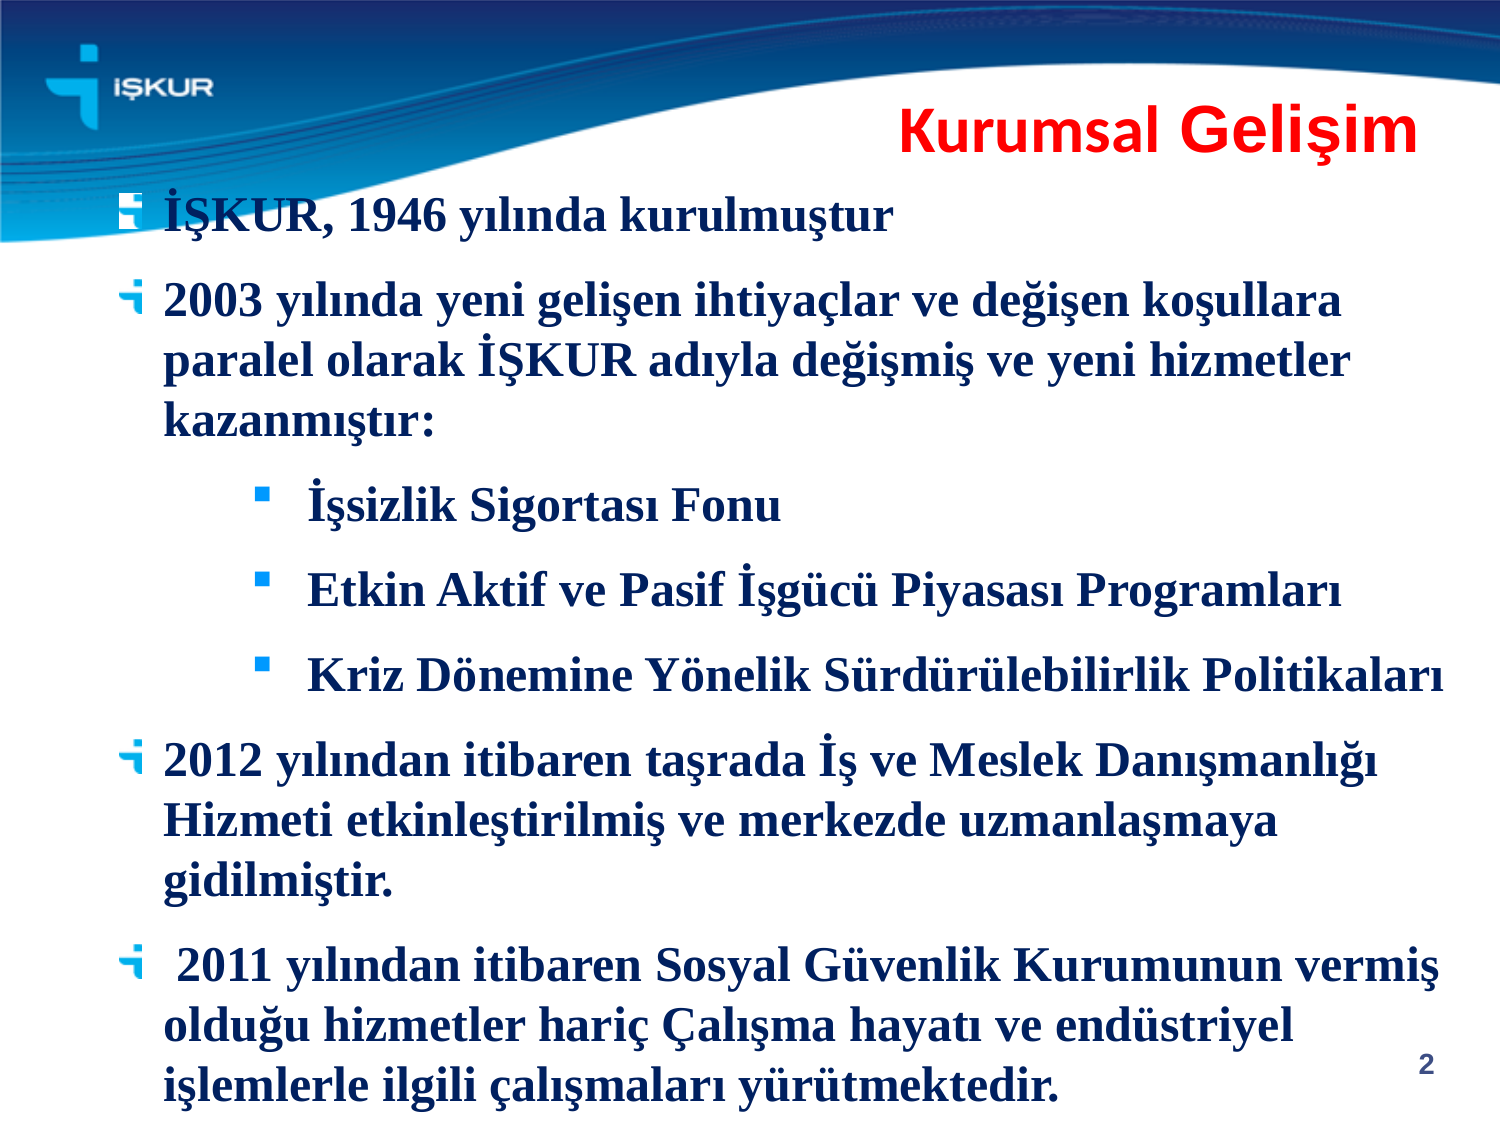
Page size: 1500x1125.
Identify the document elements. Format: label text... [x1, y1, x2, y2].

text_box Kurumsal Gelişim [839, 100, 1481, 172]
picture [0, 0, 1500, 1125]
text_box İŞKUR, 1946 yılında kurulmuştur 2003 yılında yeni gelişen ihtiyaçlar ve değişen koşullara paralel olarak İŞKUR adıyla değişmiş ve yeni hizmetler kazanmıştır: İşsizlik Sigortası Fonu Etkin Aktif ve Pasif İşgücü Piyasası Programları Kriz Dönemine Yönelik Sürdürülebilirlik Politikaları 2012 yılından itibaren taşrada İş ve Meslek Danışmanlığı Hizmeti etkinleştirilmiş ve merkezde uzmanlaşmaya gidilmiştir. 2011 yılından itibaren Sosyal Güvenlik Kurumunun vermiş olduğu hizmetler hariç Çalışma hayatı ve endüstriyel işlemlerle ilgili çalışmaları yürütmektedir. [46, 173, 1481, 1113]
